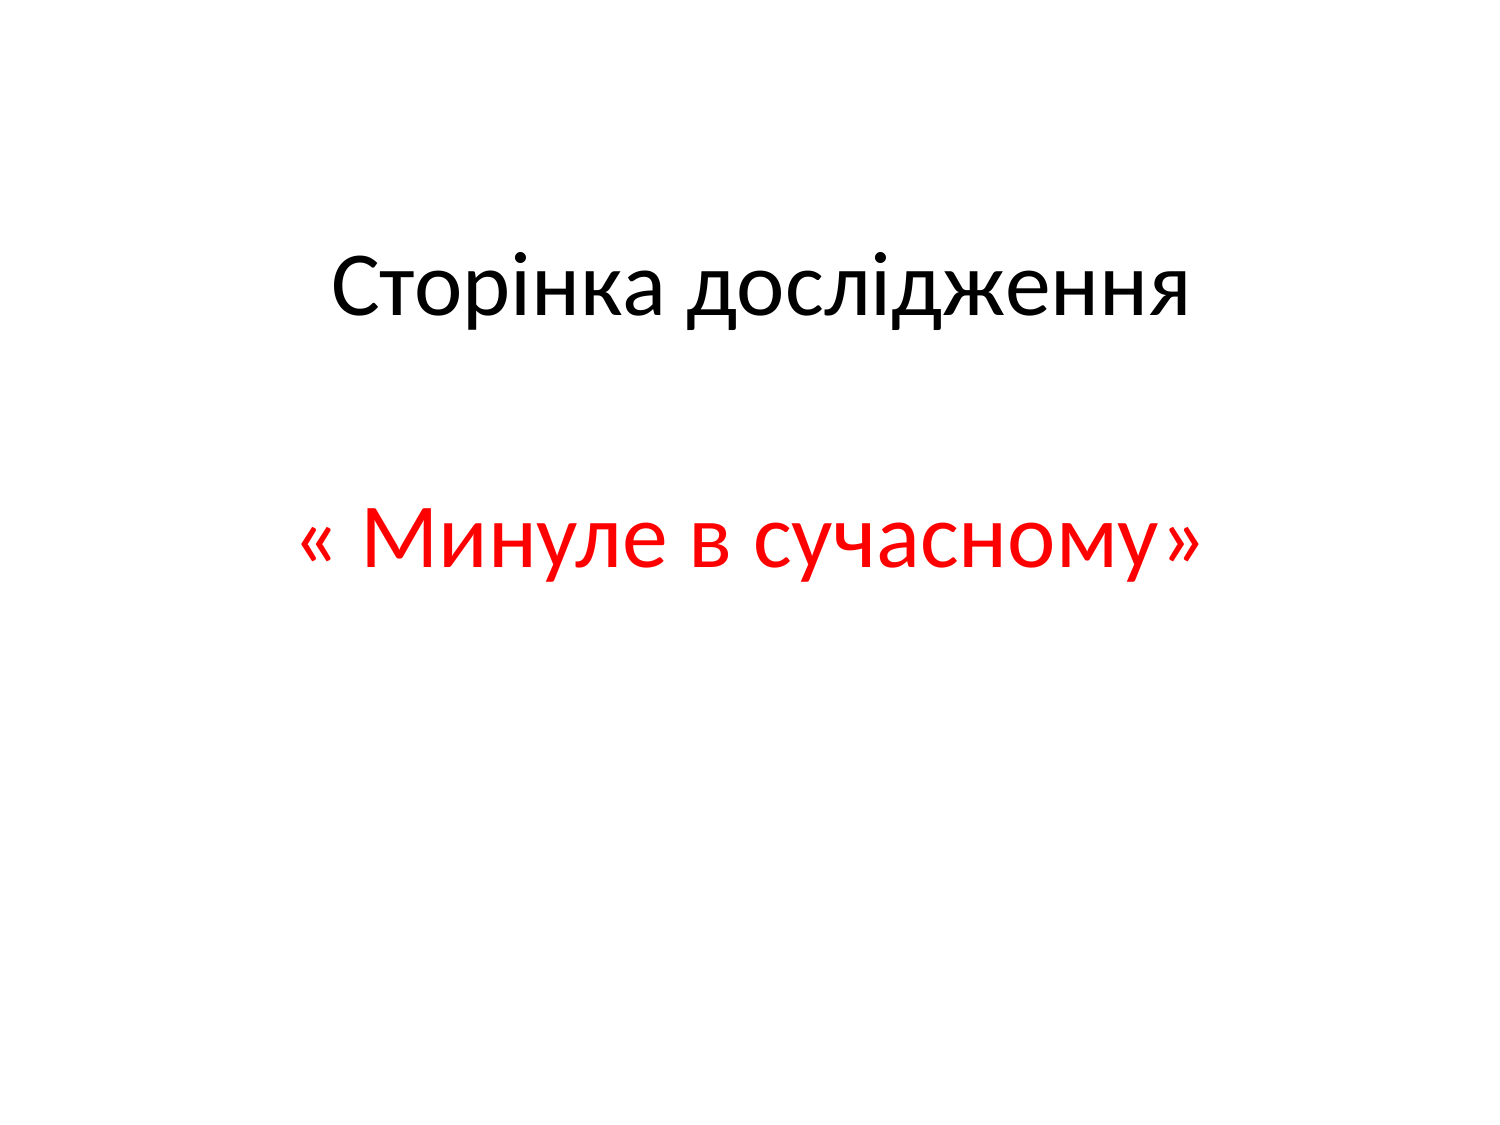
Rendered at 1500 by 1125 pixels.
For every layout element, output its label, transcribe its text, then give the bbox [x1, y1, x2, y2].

title Сторінка дослідження [76, 137, 1427, 421]
list « Минуле в сучасному» [75, 468, 1425, 1005]
